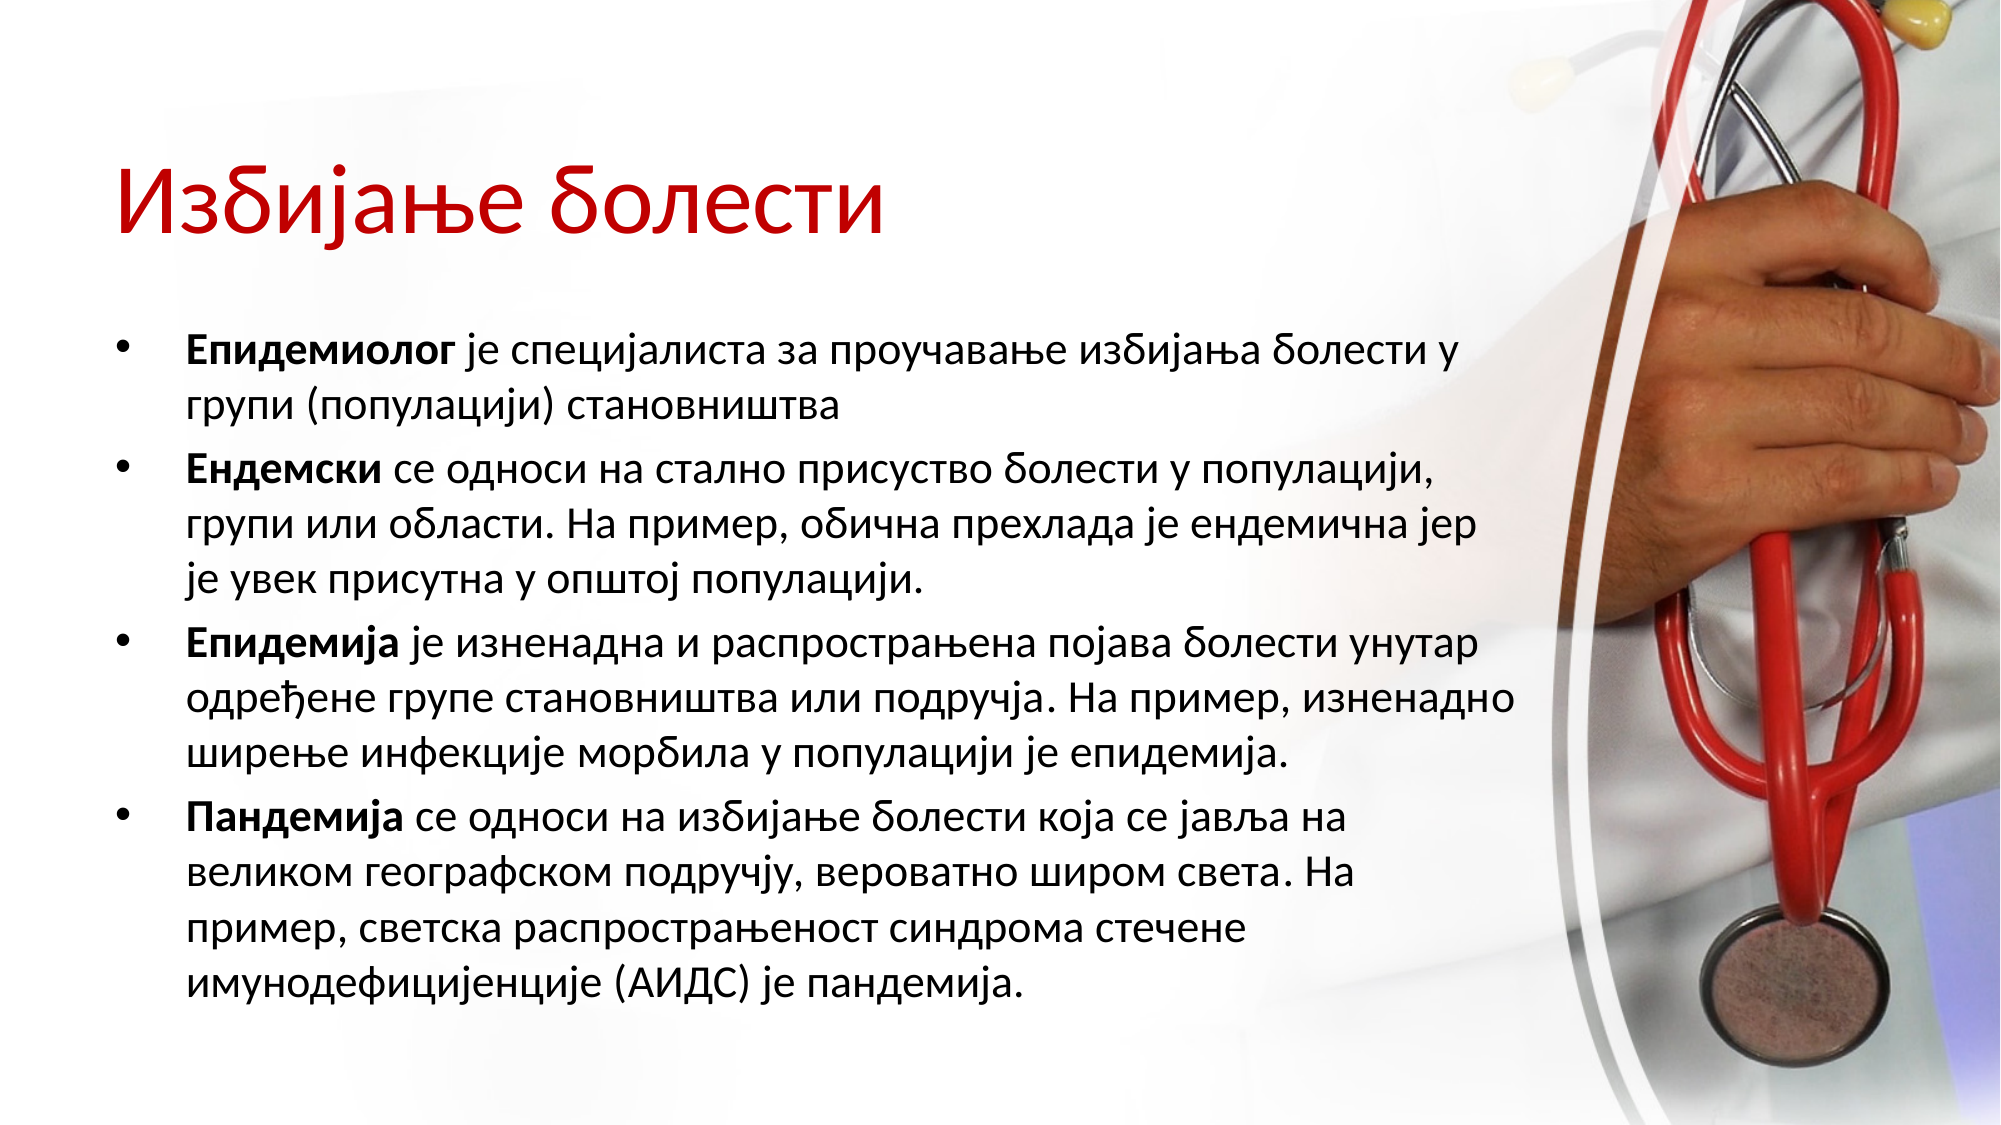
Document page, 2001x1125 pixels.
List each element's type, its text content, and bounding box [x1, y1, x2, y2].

title Избијање болести [99, 110, 1540, 278]
picture [0, 0, 2001, 1125]
list Епидемиолог​ је специјалиста за проучавање избијања болести у групи (популацији) становништва Ендемски се односи на стално присуство болести у популацији, групи или области. На пример, обична прехлада је ендемична јер је увек присутна у општој популацији. Епидемија је изненадна и распрострањена појава болести унутар одређене групе становништва или подручја. На пример, изненадно ширење инфекције морбила у популацији је епидемија. Пандемија се односи на избијање болести која се јавља на великом географском подручју, вероватно широм света. На пример, светска распрострањеност синдрома стечене имунодефицијенције (АИДС) је пандемија. [100, 310, 1537, 1043]
